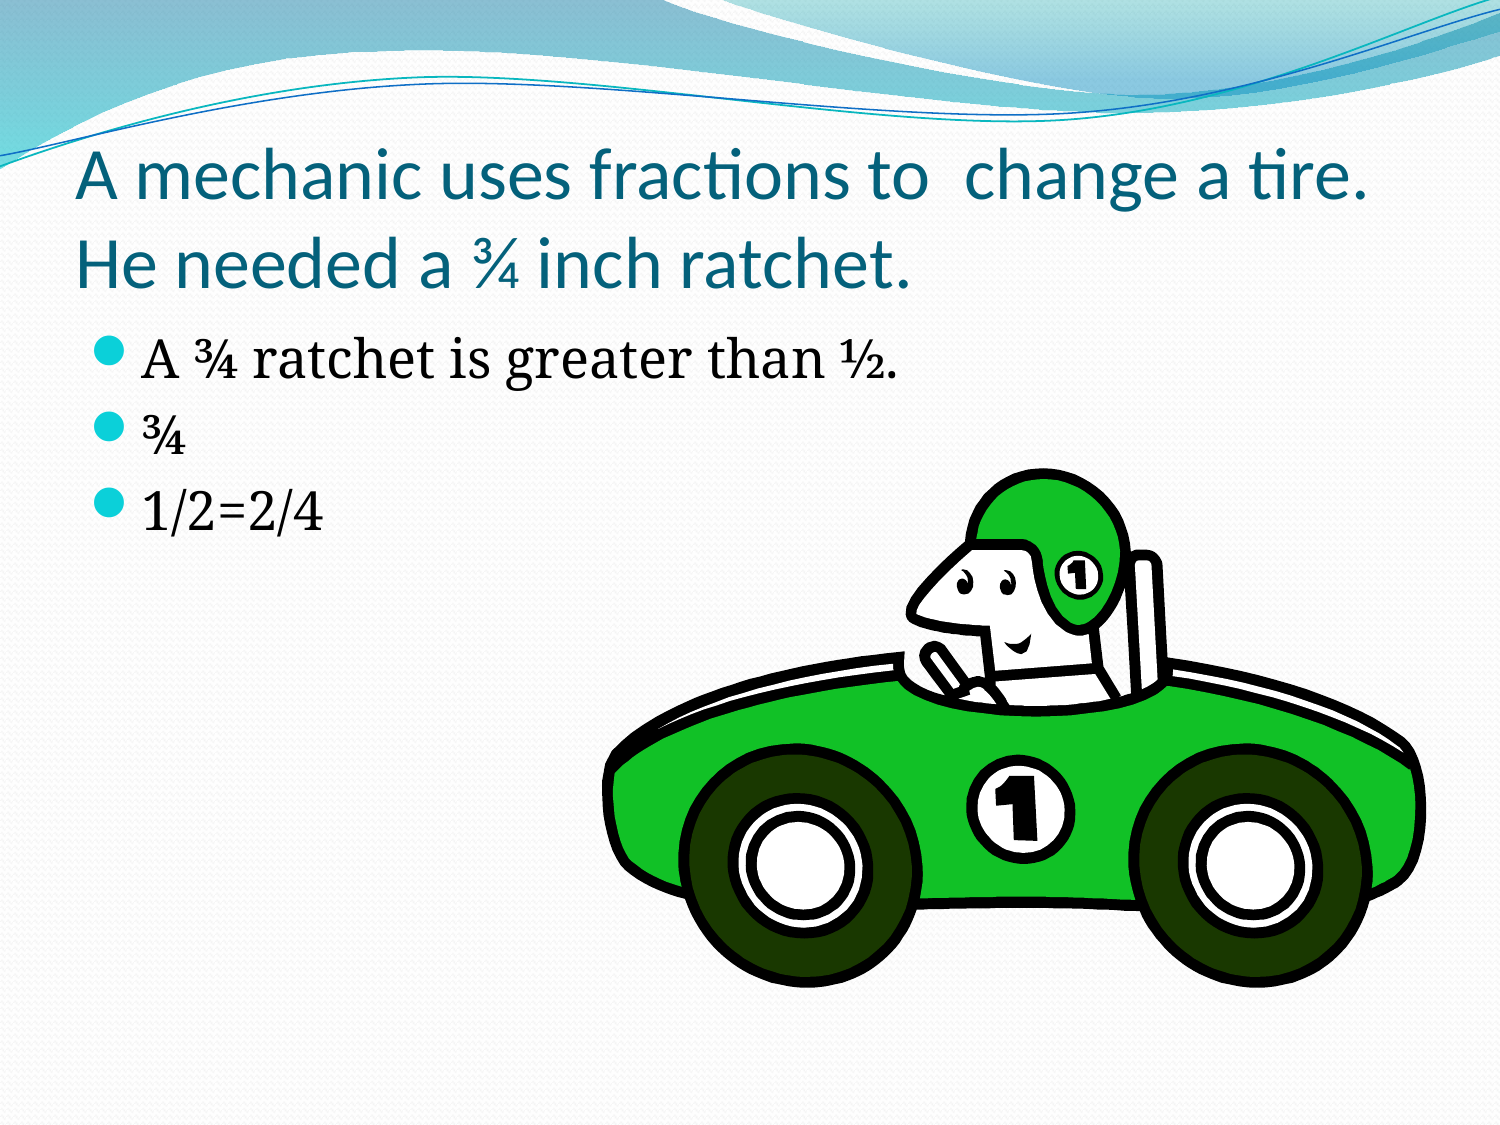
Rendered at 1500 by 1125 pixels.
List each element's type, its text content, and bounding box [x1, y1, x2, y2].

title A mechanic uses fractions to change a tire. He needed a ¾ inch ratchet. [75, 115, 1425, 303]
picture [599, 467, 1428, 988]
list A ¾ ratchet is greater than ½. ¾ 1/2=2/4 [75, 317, 1425, 1038]
